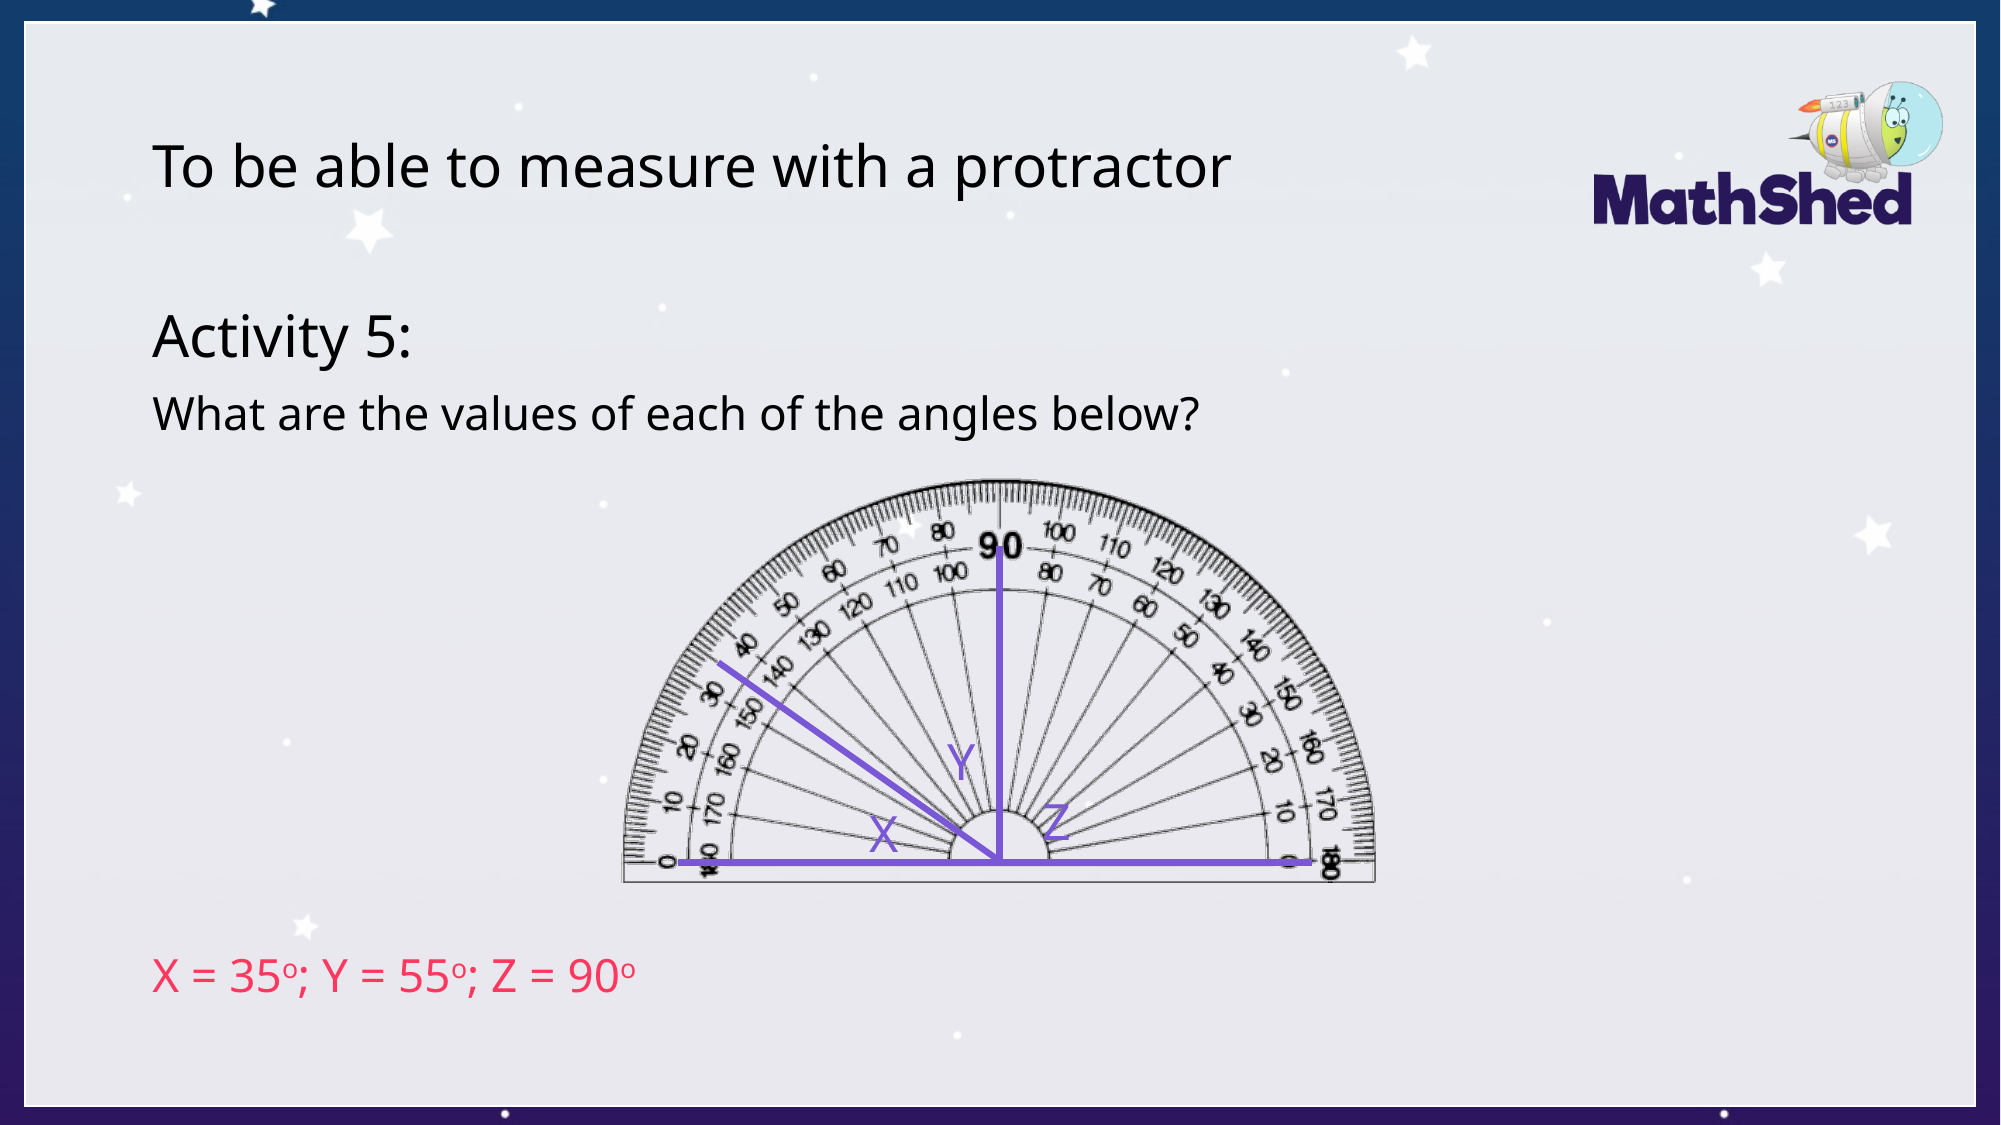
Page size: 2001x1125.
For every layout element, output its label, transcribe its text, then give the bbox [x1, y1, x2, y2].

list Activity 5: What are the values of each of the angles below? X = 35o; Y = 55o; Z = 90o [137, 299, 1863, 1014]
title To be able to measure with a protractor [137, 59, 1578, 278]
picture [0, 0, 2001, 1125]
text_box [718, 662, 997, 859]
